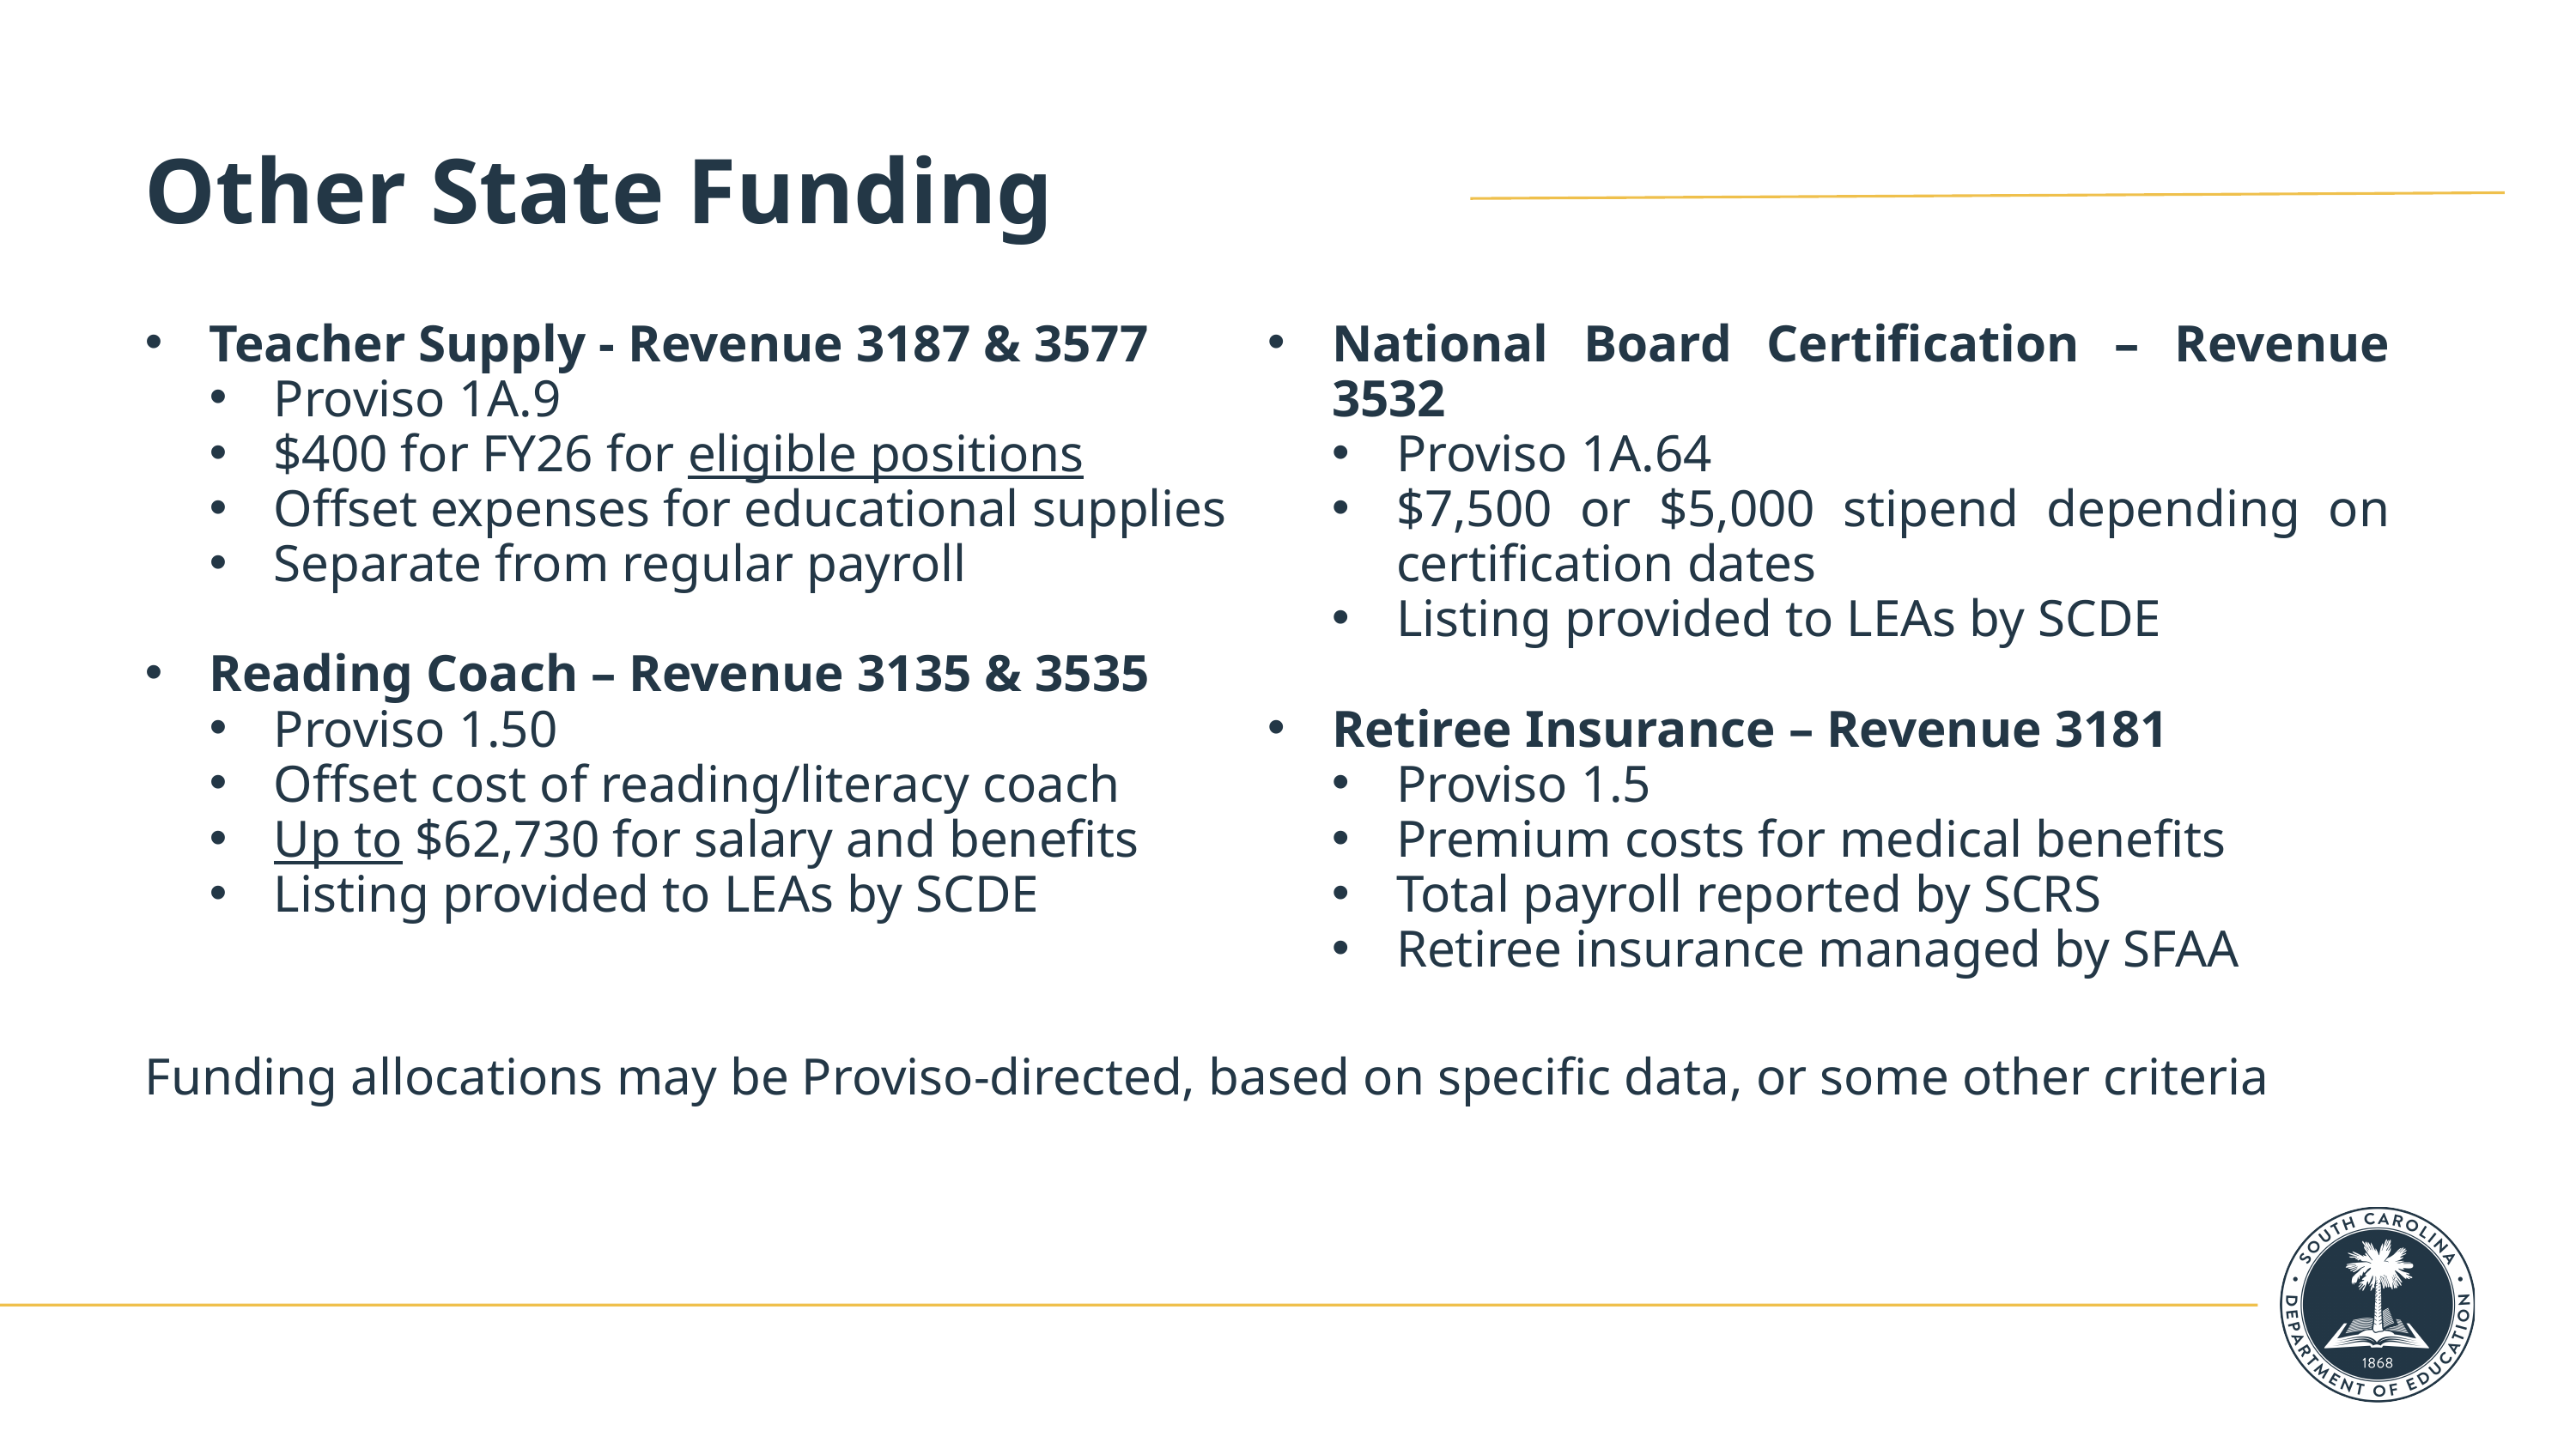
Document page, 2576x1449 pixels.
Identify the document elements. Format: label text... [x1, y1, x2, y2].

text_box Teacher Supply - Revenue 3187 & 3577 Proviso 1A.9 $400 for FY26 for eligible positions Offset expenses for educational supplies Separate from regular payroll Reading Coach – Revenue 3135 & 3535 Proviso 1.50 Offset cost of reading/literacy coach Up to $62,730 for salary and benefits Listing provided to LEAs by SCDE National Board Certification – Revenue 3532 Proviso 1A.64 $7,500 or $5,000 stipend depending on certification dates Listing provided to LEAs by SCDE Retiree Insurance – Revenue 3181 Proviso 1.5 Premium costs for medical benefits Total payroll reported by SCRS Retiree insurance managed by SFAA [144, 316, 2391, 1045]
text_box [2280, 1207, 2476, 1403]
text_box Funding allocations may be Proviso-directed, based on specific data, or some other criteria [144, 1049, 2391, 1106]
title Other State Funding [144, 151, 2534, 394]
